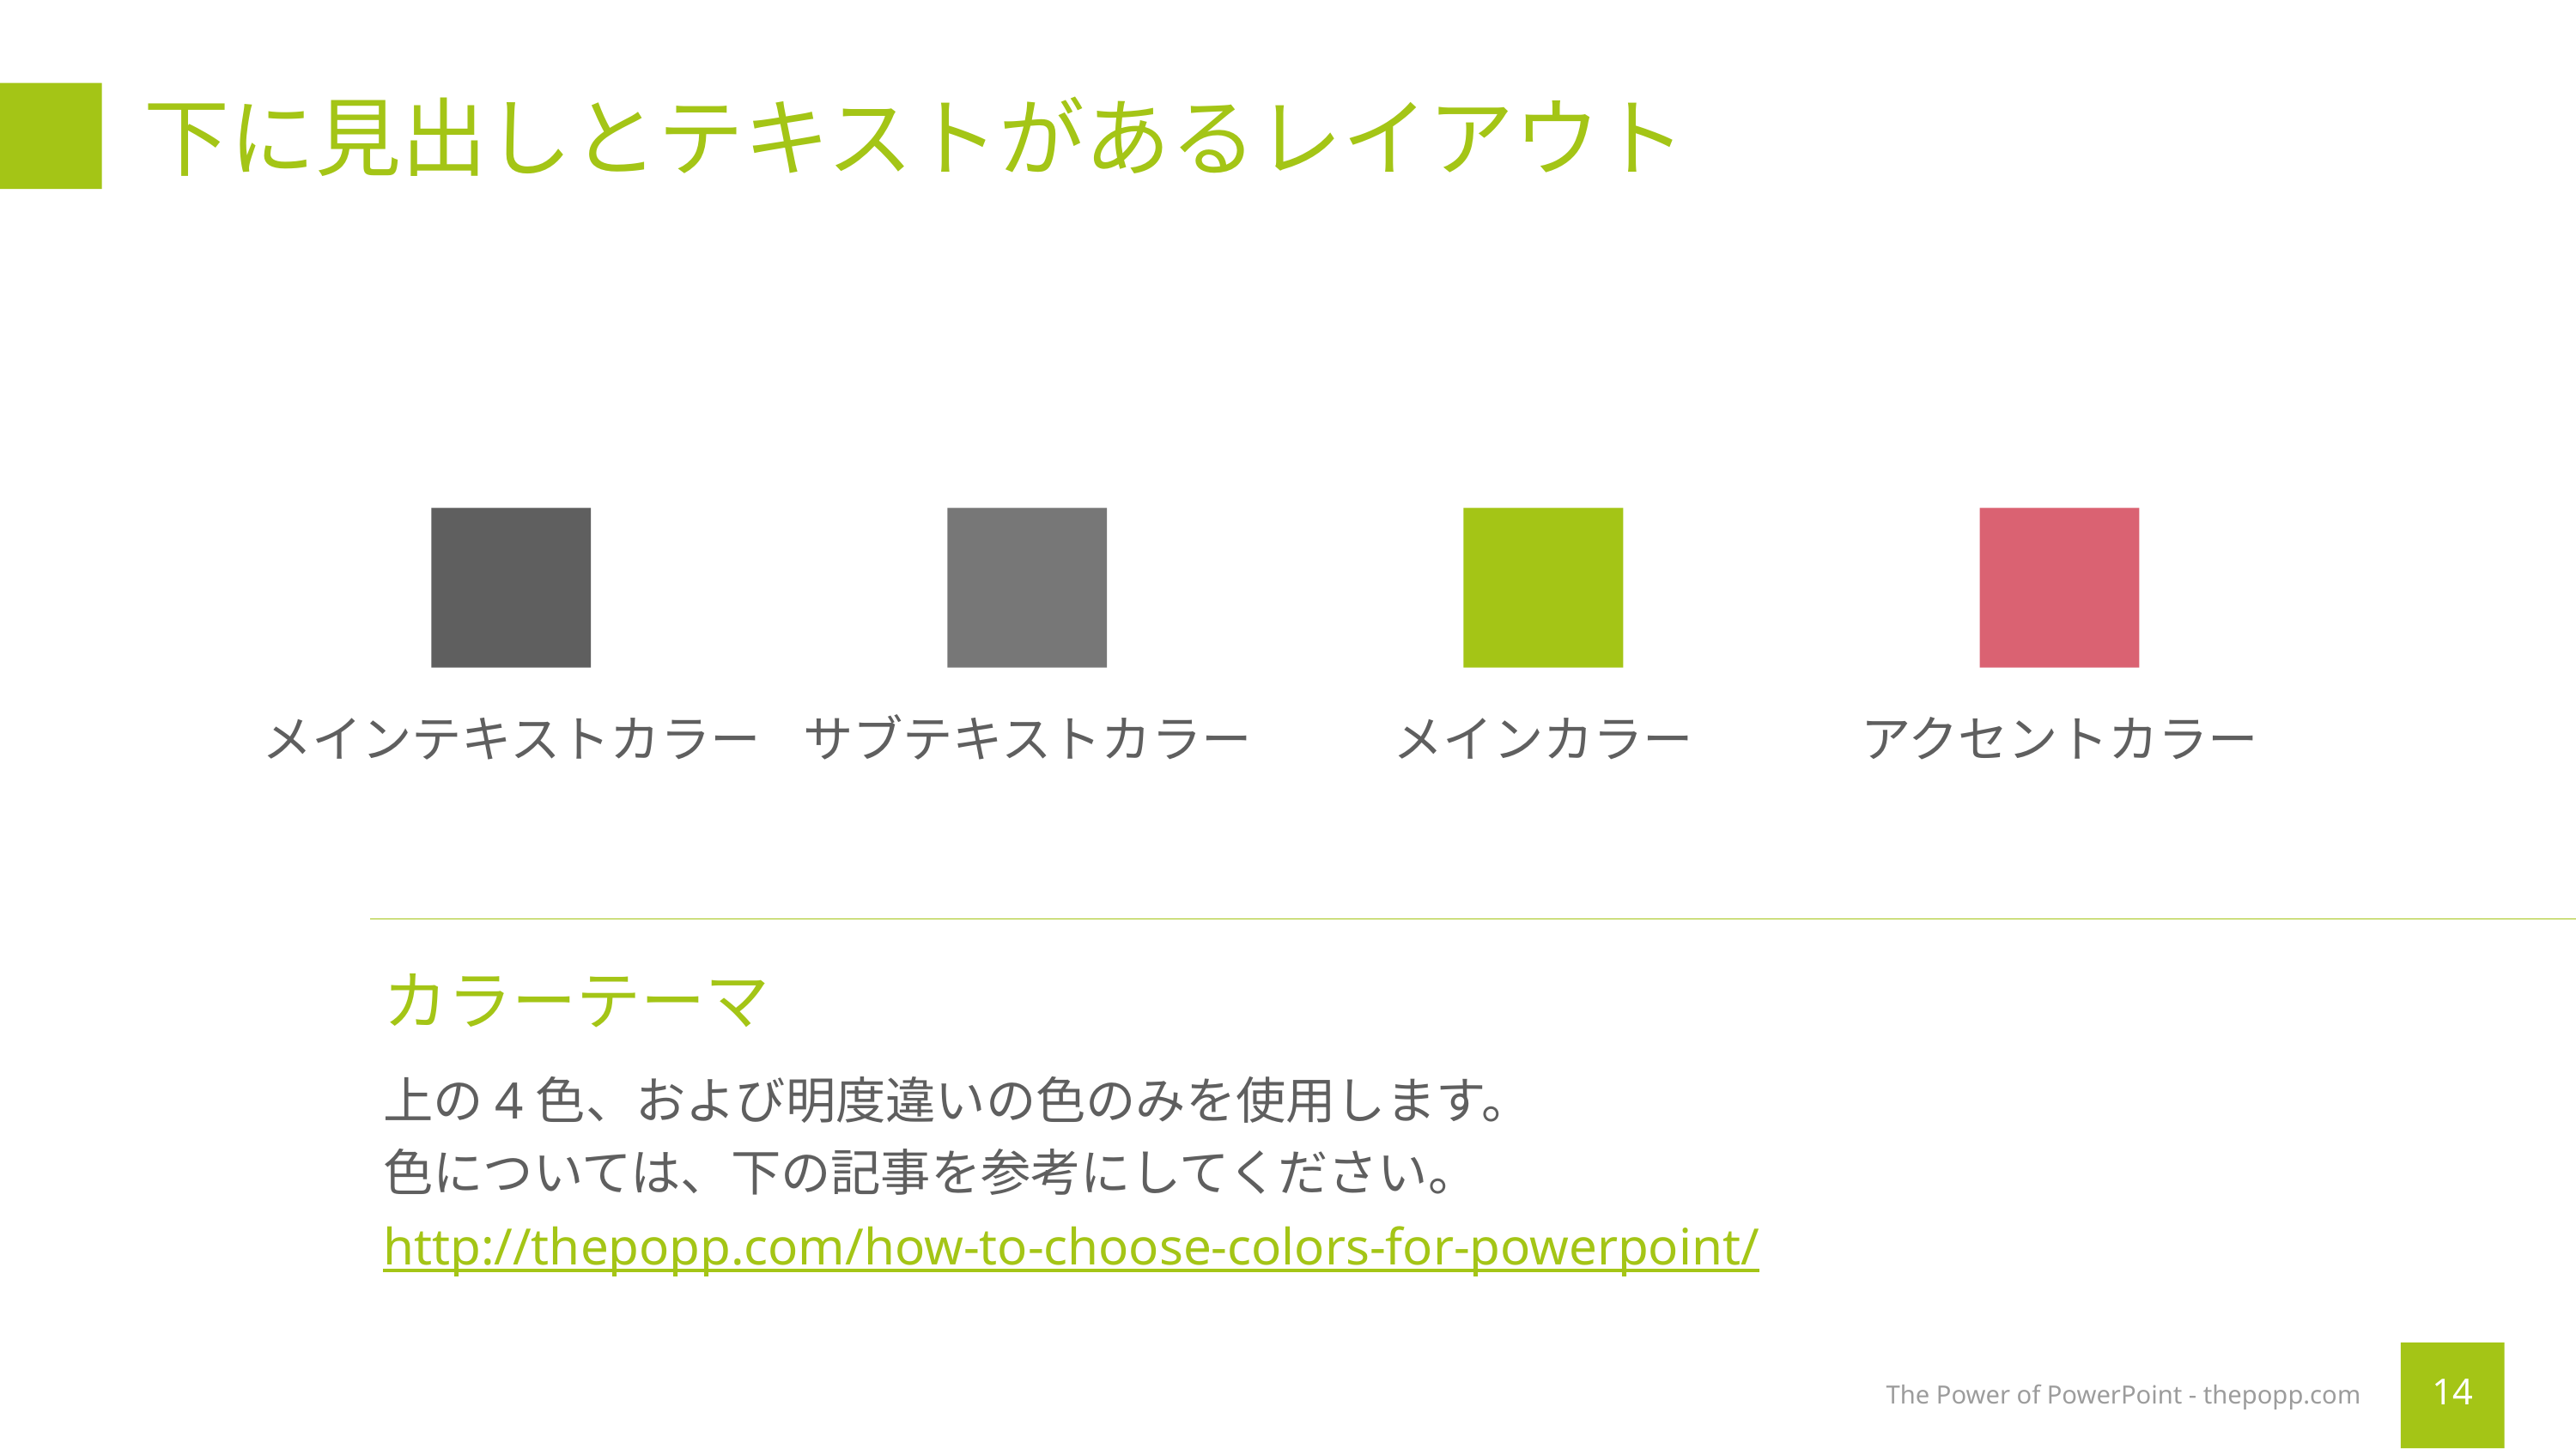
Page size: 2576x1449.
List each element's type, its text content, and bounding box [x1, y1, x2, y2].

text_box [1869, 507, 2250, 776]
list カラーテーマ [370, 919, 2206, 1045]
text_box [273, 507, 749, 776]
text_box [1394, 507, 1692, 776]
title 下に見出しとテキストがあるレイアウト [131, 66, 2482, 219]
list 上の4色、および明度違いの色のみを使用します。 色については、下の記事を参考にしてください。 http://thepopp.com/how-to-choose-colors-for-powerpoint/ [370, 1050, 2206, 1331]
footer The Power of PowerPoint - thepopp.com [1504, 1355, 2374, 1433]
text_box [812, 507, 1242, 776]
slide_number 14 [2400, 1355, 2505, 1433]
